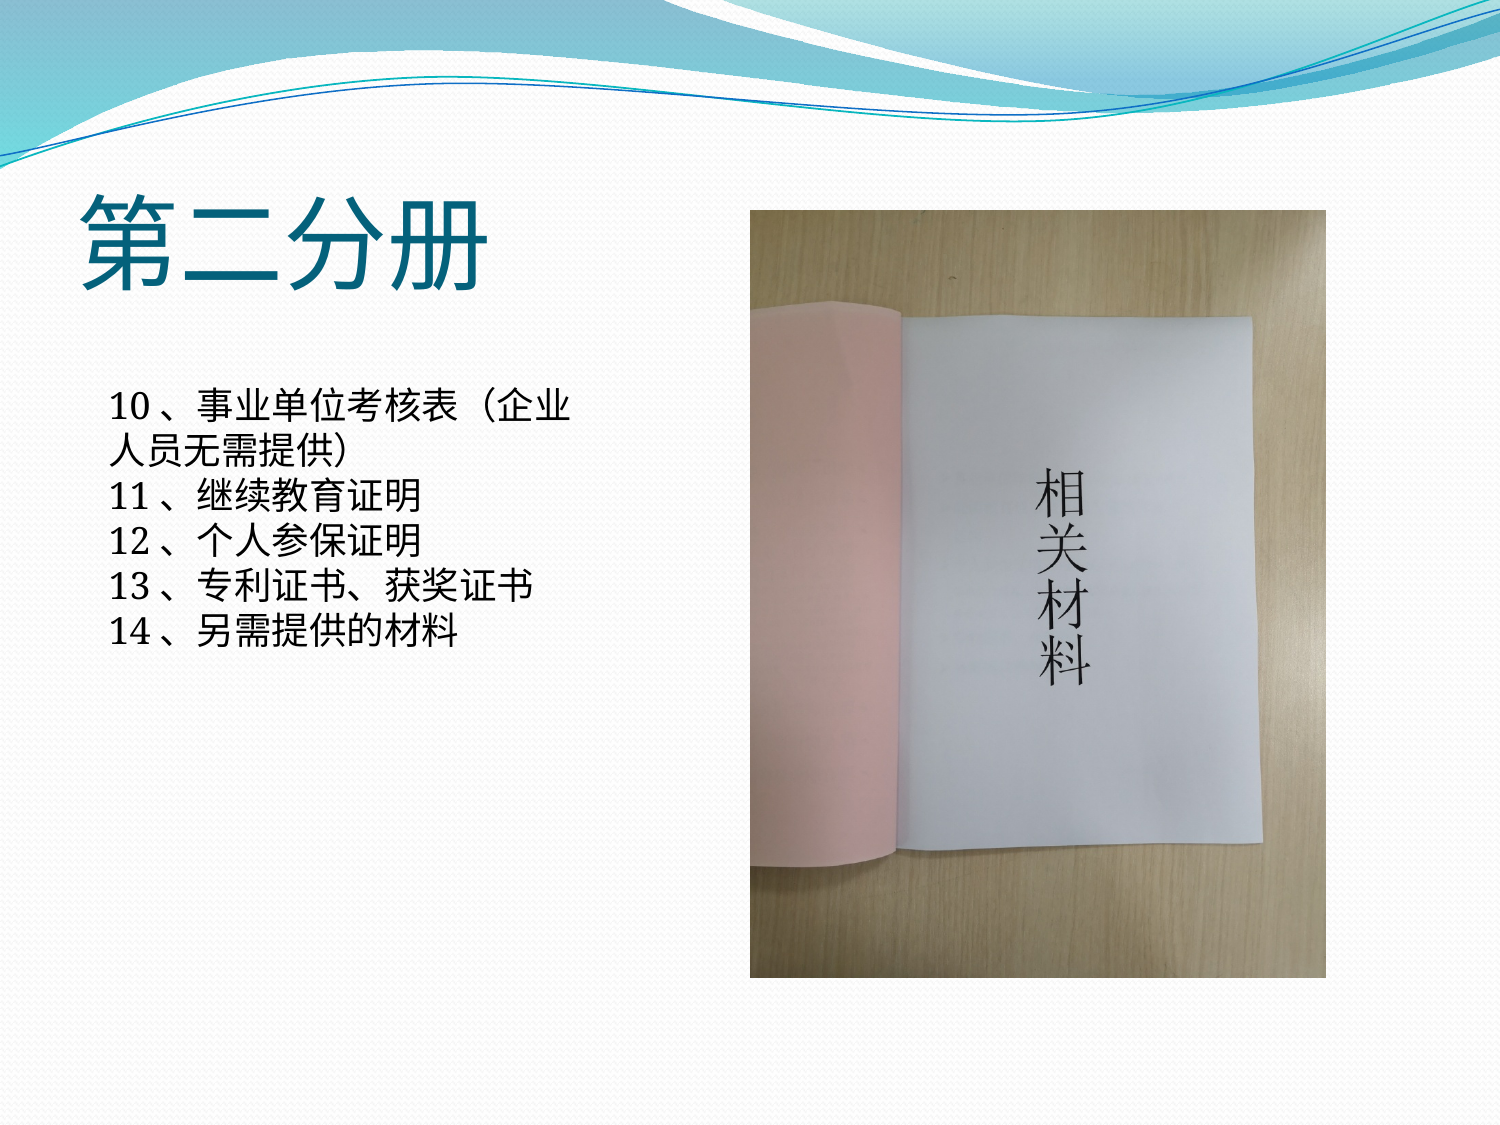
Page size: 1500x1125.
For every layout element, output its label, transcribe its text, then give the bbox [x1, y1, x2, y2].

title 第二分册 [75, 115, 1425, 303]
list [749, 210, 1326, 979]
text_box 10、事业单位考核表（企业人员无需提供） 11、继续教育证明 12、个人参保证明 13、专利证书、获奖证书 14、另需提供的材料 [93, 374, 610, 660]
